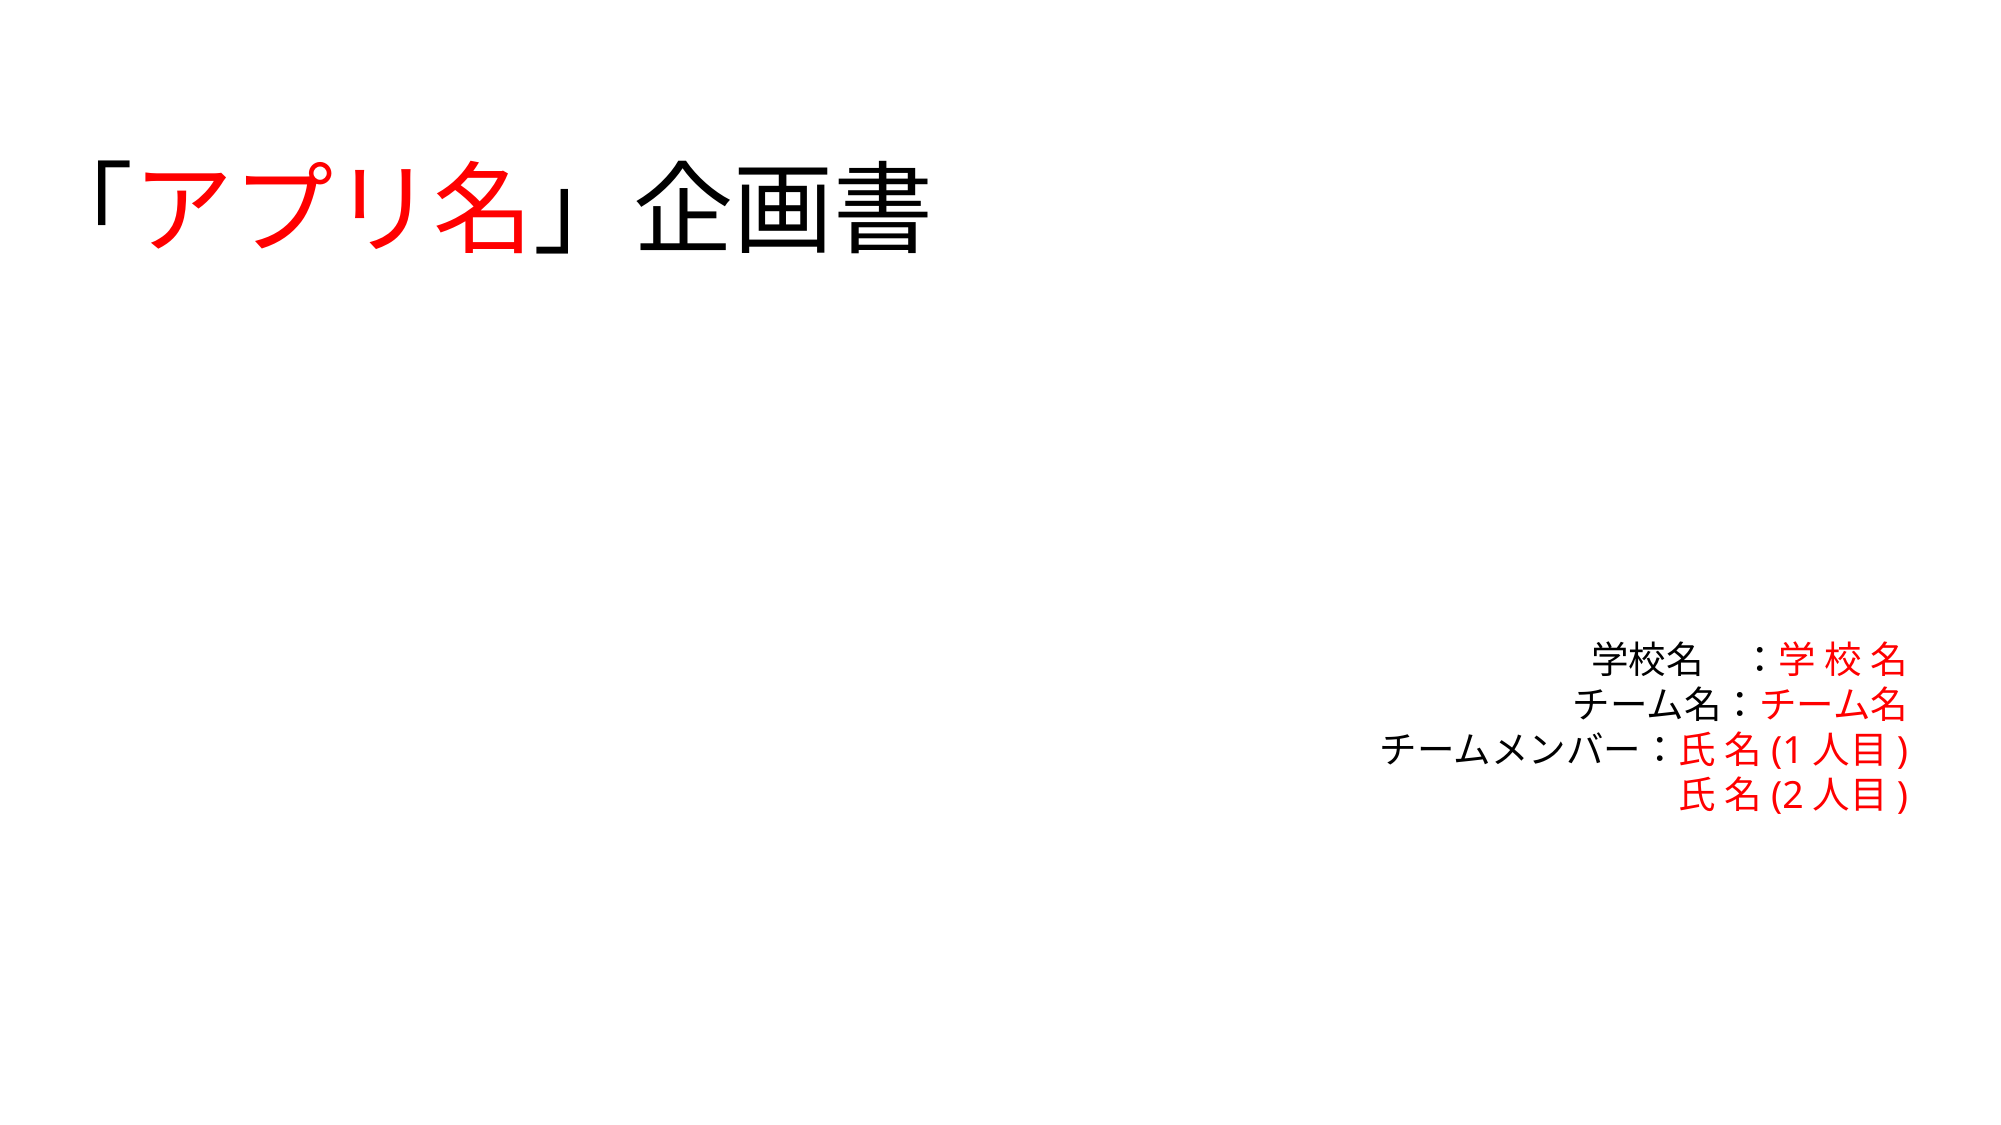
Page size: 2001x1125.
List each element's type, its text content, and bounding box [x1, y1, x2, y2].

subtitle 学校名 ：学 校 名 チーム名：チーム名 チームメンバー：氏 名(1人目) 氏 名(2人目) [422, 629, 1923, 988]
title 「アプリ名」企画書 [18, 137, 1378, 248]
